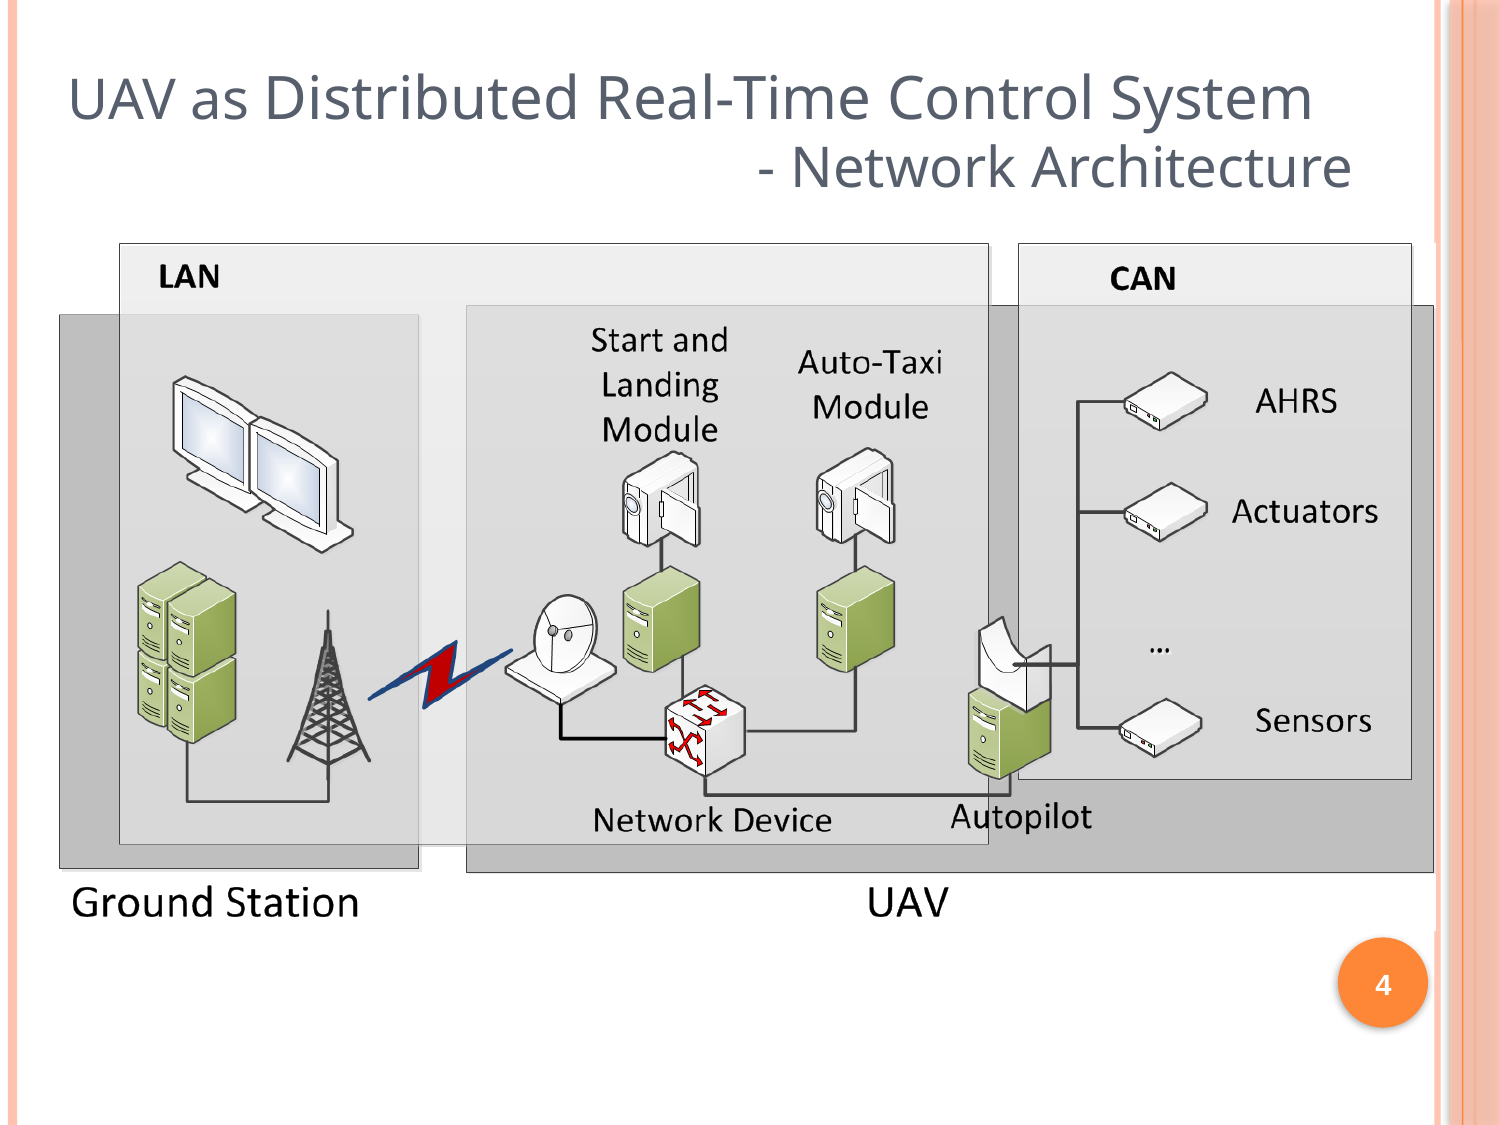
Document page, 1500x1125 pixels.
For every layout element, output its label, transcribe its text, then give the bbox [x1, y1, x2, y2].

title UAV as Distributed Real-Time Control System - Network Architecture [53, 19, 1459, 207]
picture [58, 243, 1436, 932]
slide_number 4 [1333, 940, 1434, 1026]
